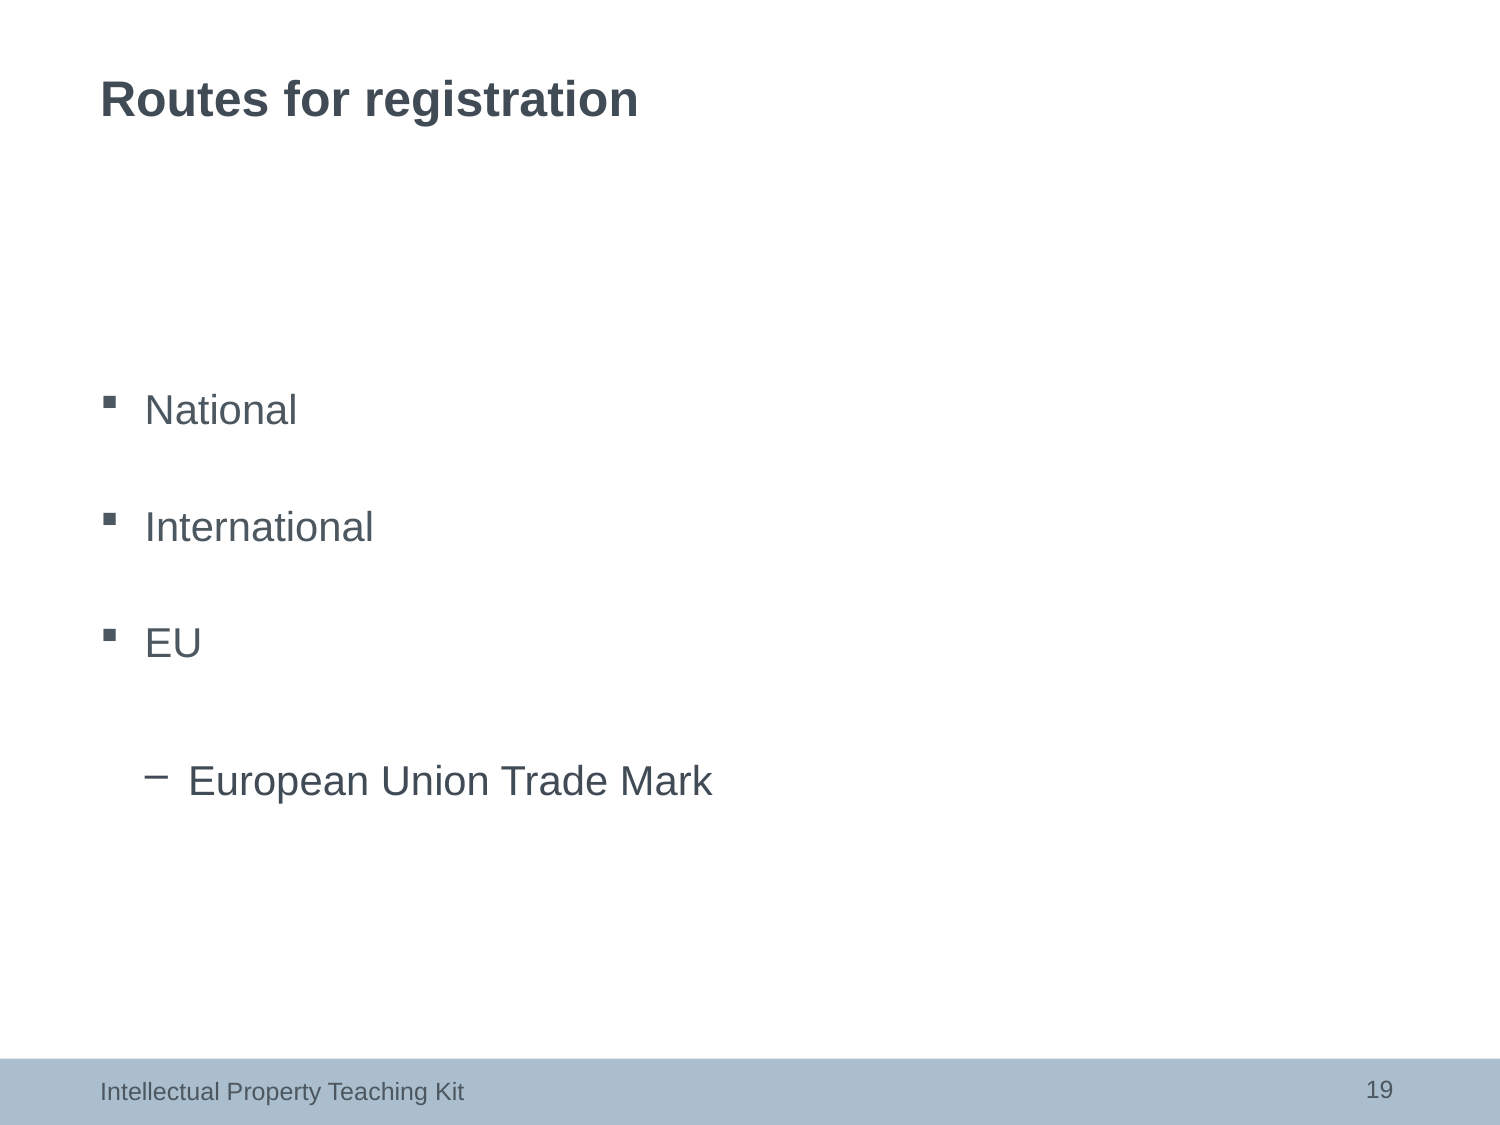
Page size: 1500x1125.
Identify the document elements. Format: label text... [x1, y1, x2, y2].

list National International EU European Union Trade Mark [100, 265, 1400, 999]
footer Intellectual Property Teaching Kit [100, 1074, 988, 1125]
title Routes for registration [100, 66, 1400, 221]
text_box 19 [1269, 1070, 1394, 1106]
